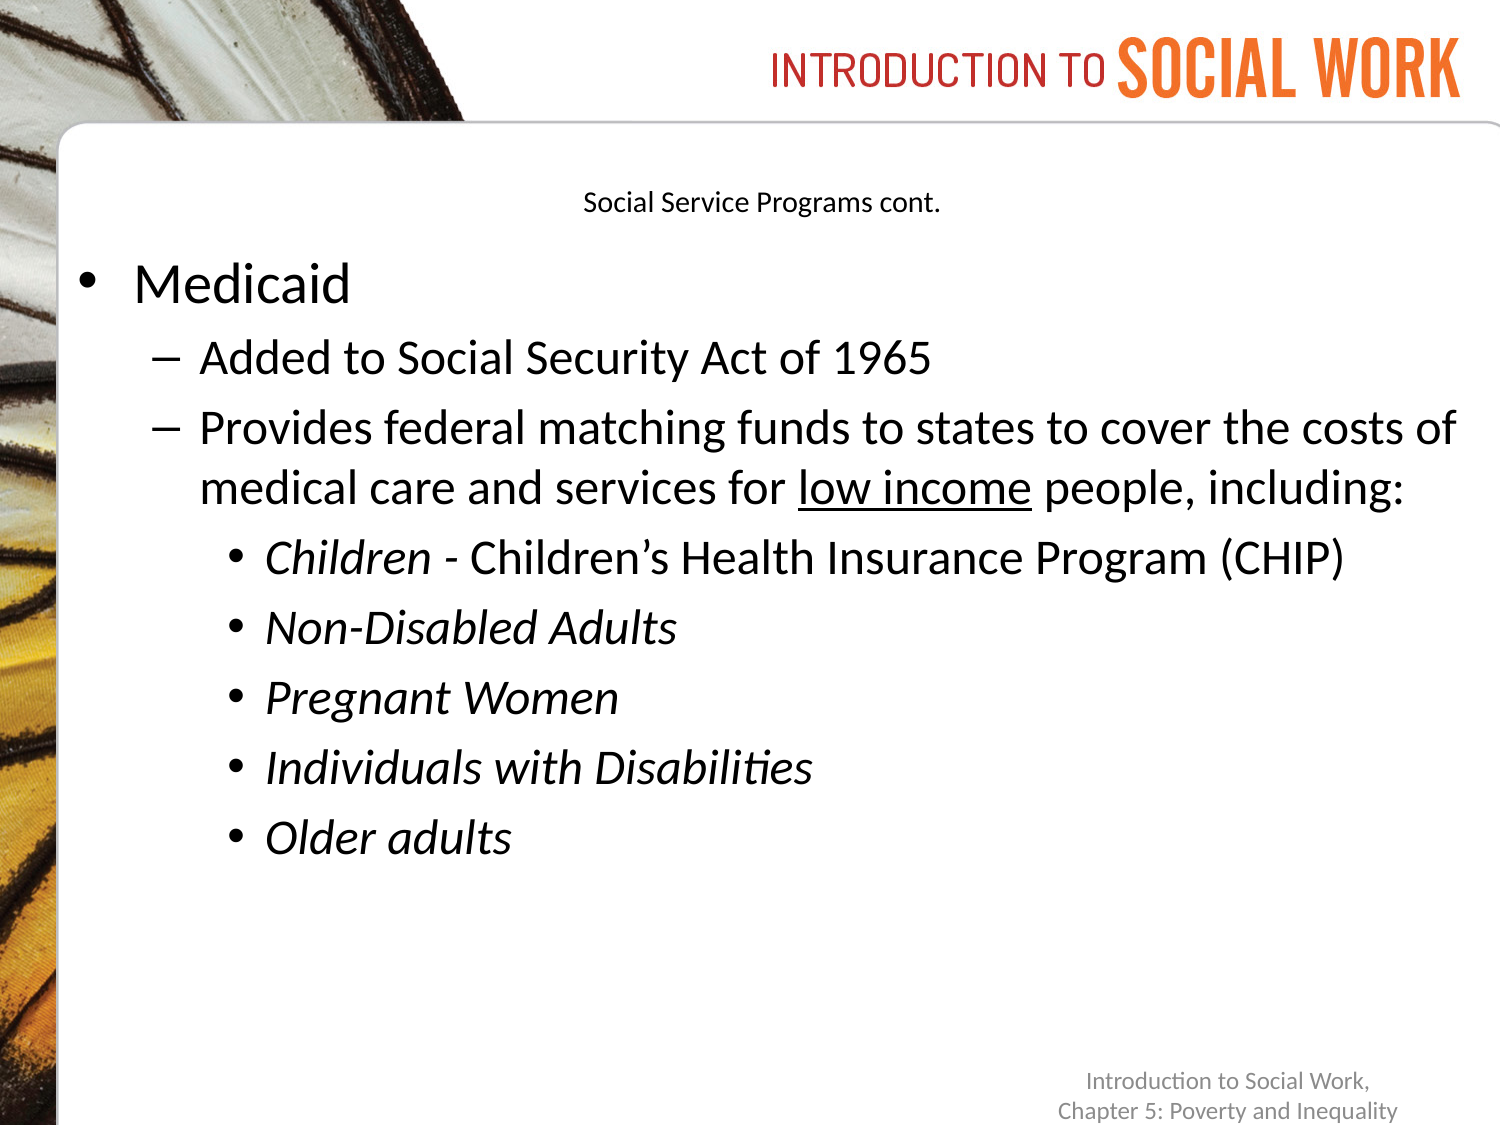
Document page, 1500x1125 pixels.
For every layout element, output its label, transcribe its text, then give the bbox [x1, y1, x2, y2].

footer Introduction to Social Work, Chapter 5: Poverty and Inequality [987, 1065, 1475, 1125]
title Social Service Programs cont. [87, 174, 1438, 237]
list Medicaid Added to Social Security Act of 1965 Provides federal matching funds to states to cover the costs of medical care and services for low income people, including: Children - Children’s Health Insurance Program (CHIP) Non-Disabled Adults Pregnant Women Individuals with Disabilities Older adults [62, 237, 1500, 1050]
picture [0, 0, 1500, 1125]
